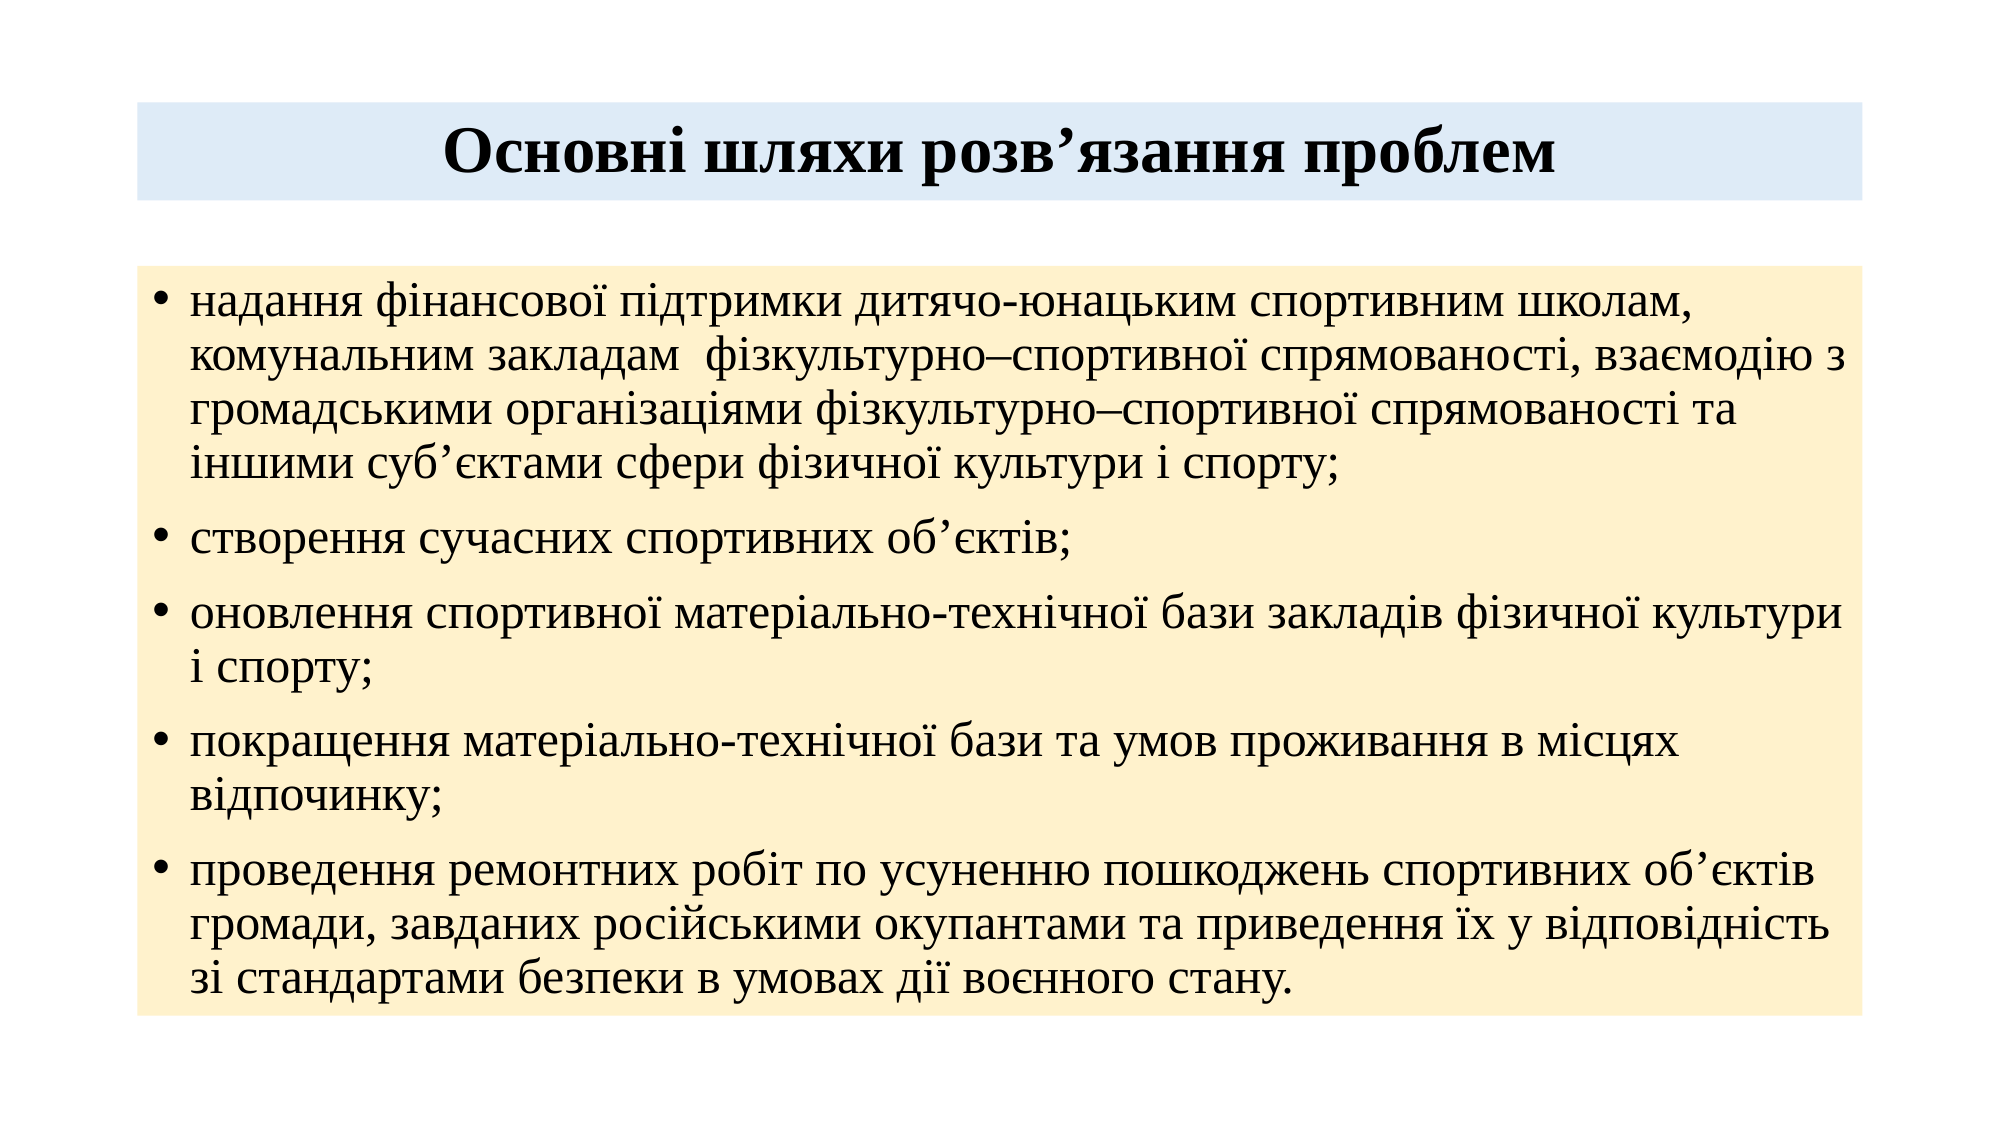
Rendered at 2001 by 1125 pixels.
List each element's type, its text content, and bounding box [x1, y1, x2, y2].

title Основні шляхи розв’язання проблем [137, 102, 1863, 201]
list надання фінансової підтримки дитячо-юнацьким спортивним школам, комунальним закладам фізкультурно–спортивної спрямованості, взаємодію з громадськими організаціями фізкультурно–спортивної спрямованості та іншими суб’єктами сфери фізичної культури і спорту; створення сучасних спортивних об’єктів; оновлення спортивної матеріально-технічної бази закладів фізичної культури і спорту; покращення матеріально-технічної бази та умов проживання в місцях відпочинку; проведення ремонтних робіт по усуненню пошкоджень спортивних об’єктів громади, завданих російськими окупантами та приведення їх у відповідність зі стандартами безпеки в умовах дії воєнного стану. [137, 265, 1863, 1016]
